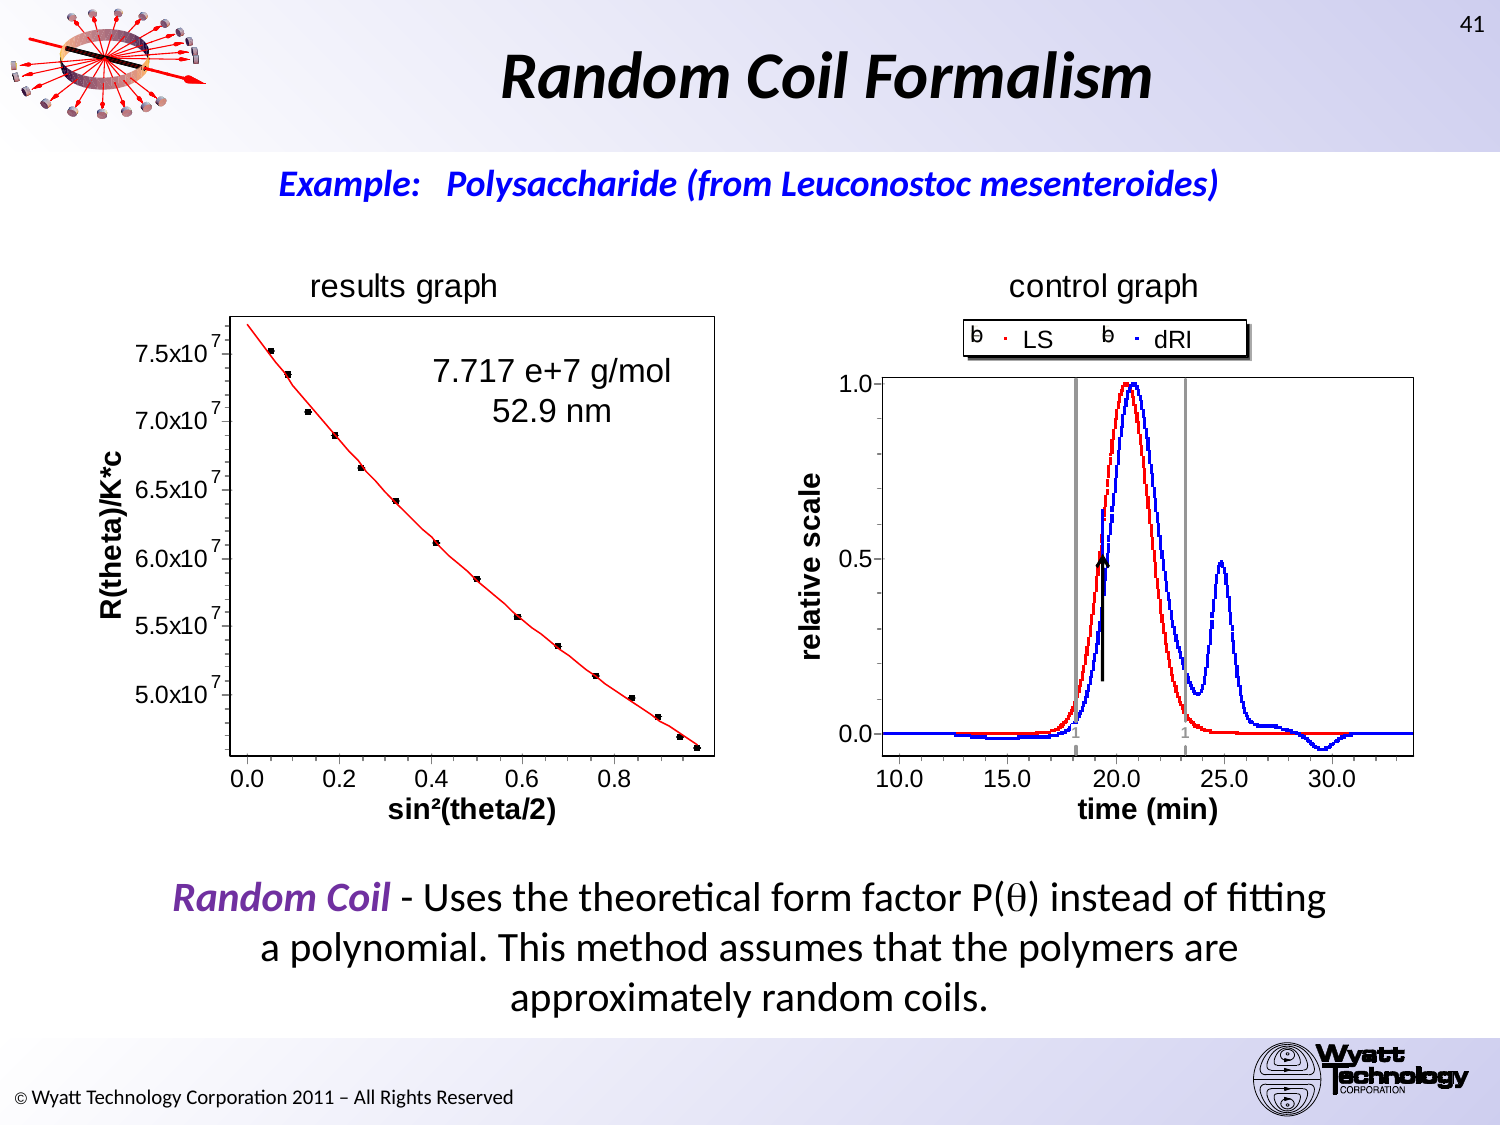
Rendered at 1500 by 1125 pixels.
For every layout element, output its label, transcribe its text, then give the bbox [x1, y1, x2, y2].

picture [785, 266, 1421, 833]
title Random Coil Formalism [217, 25, 1438, 120]
picture [86, 266, 721, 833]
text_box Random Coil - Uses the theoretical form factor P() instead of fitting a polynomial. This method assumes that the polymers are approximately random coils. [148, 862, 1351, 1027]
text_box Example: Polysaccharide (from Leuconostoc mesenteroides) [189, 151, 1310, 212]
